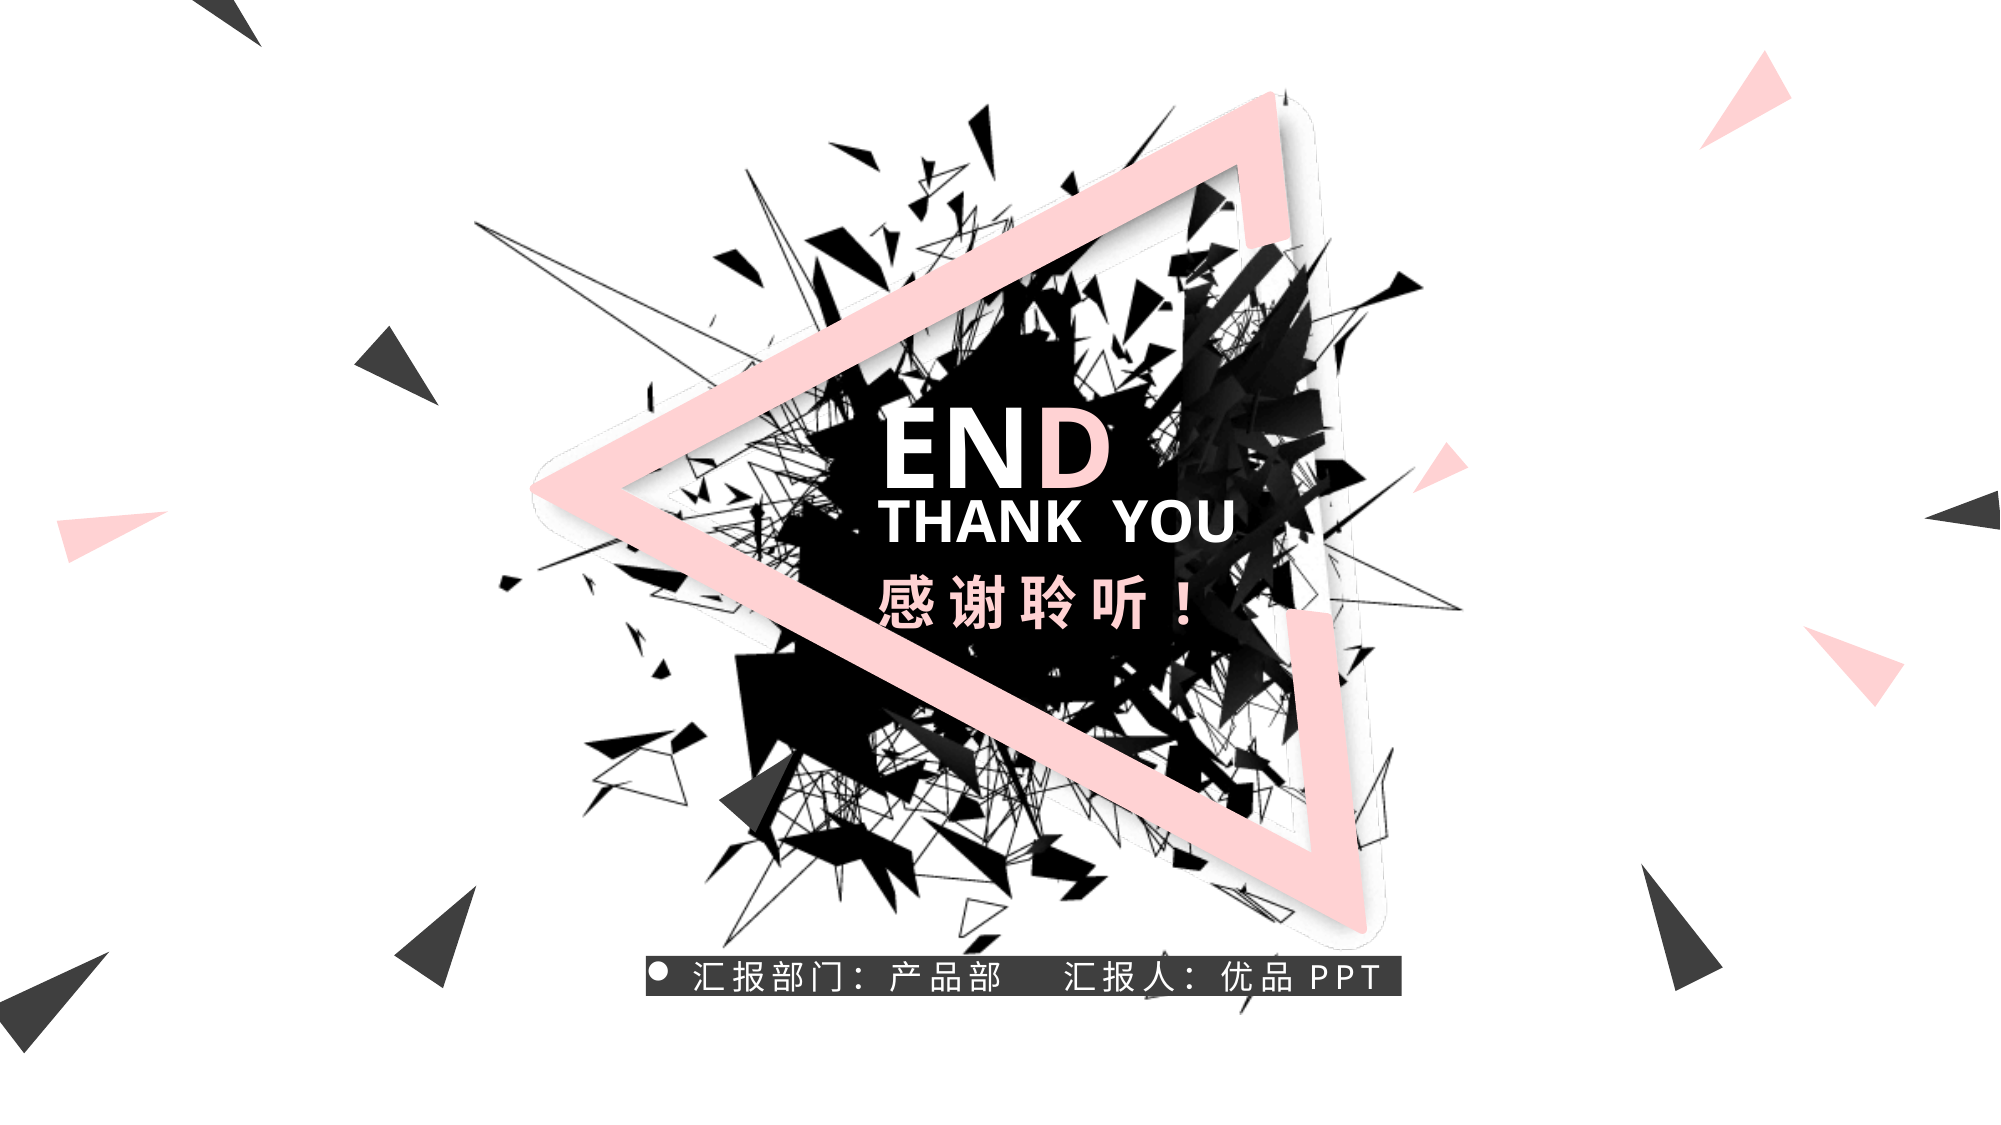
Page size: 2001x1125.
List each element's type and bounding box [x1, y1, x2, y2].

text_box [1697, 48, 1794, 152]
text_box [392, 889, 469, 991]
text_box [188, 0, 264, 49]
text_box [1922, 488, 2000, 532]
text_box [1801, 624, 1907, 710]
text_box [54, 509, 171, 566]
text_box [1639, 861, 1725, 993]
picture [474, 0, 1526, 1016]
text_box [0, 949, 111, 1056]
text_box [352, 323, 441, 408]
